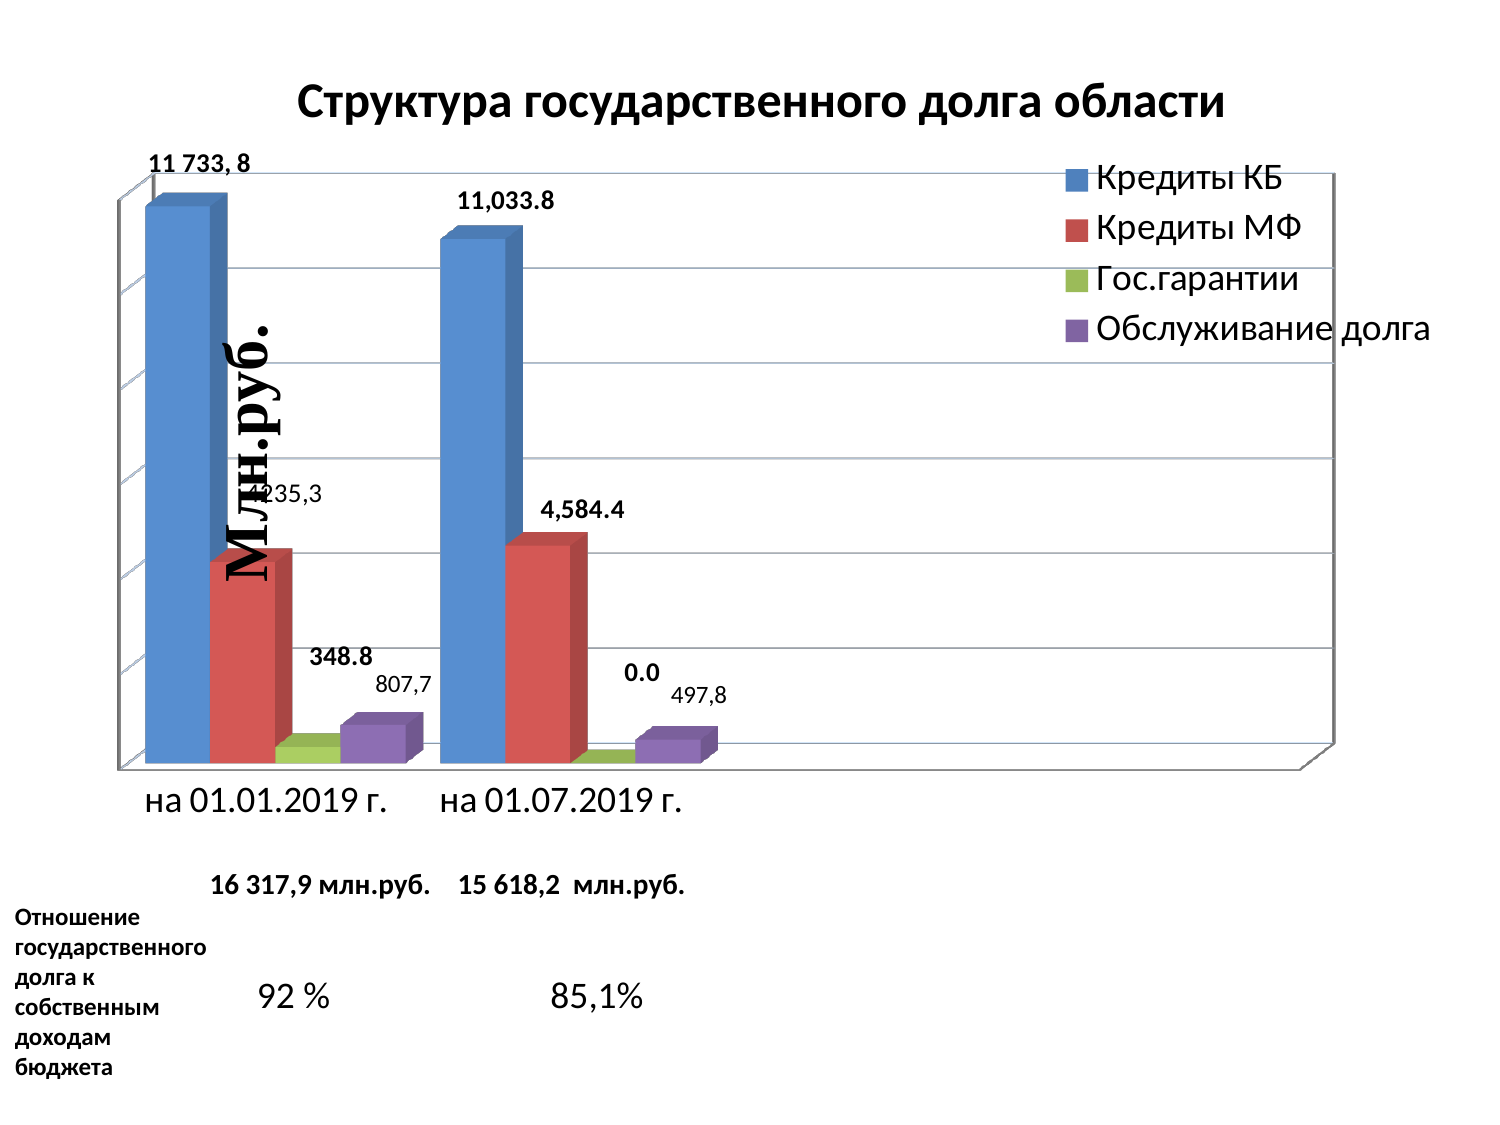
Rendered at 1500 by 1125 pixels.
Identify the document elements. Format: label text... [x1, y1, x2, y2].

text_box 15 618,2 млн.руб. [442, 857, 774, 908]
text_box 16 317,9 млн.руб. [194, 857, 442, 908]
text_box Отношение государственного долга к собственным доходам бюджета [0, 893, 231, 1088]
chart [88, 136, 1500, 847]
text_box 92 % 85,1% [242, 964, 1235, 1024]
title Структура государственного долга области [41, 45, 1483, 149]
